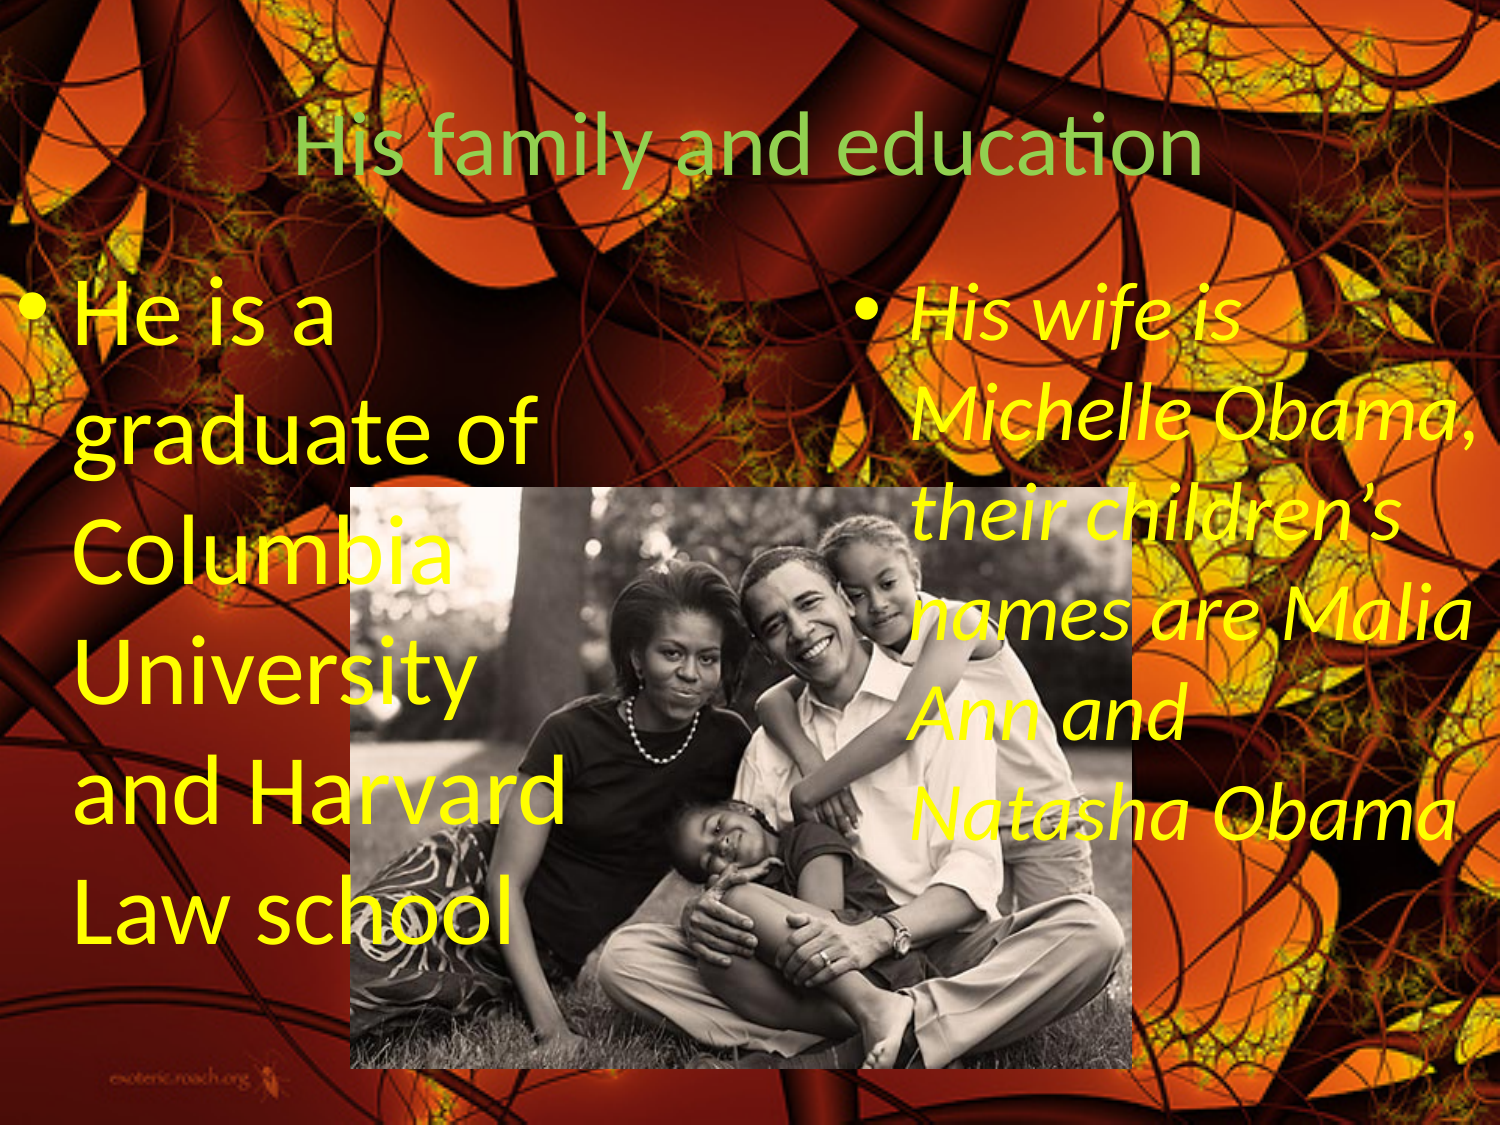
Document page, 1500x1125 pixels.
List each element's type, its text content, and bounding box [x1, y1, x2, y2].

list He is a graduate of Columbia University and Harvard Law school [0, 237, 663, 980]
list His wife is Michelle Obama, their children’s names are Malia Ann and Natasha Obama [837, 249, 1500, 993]
picture [0, 0, 1500, 1125]
title His family and education [75, 45, 1425, 233]
